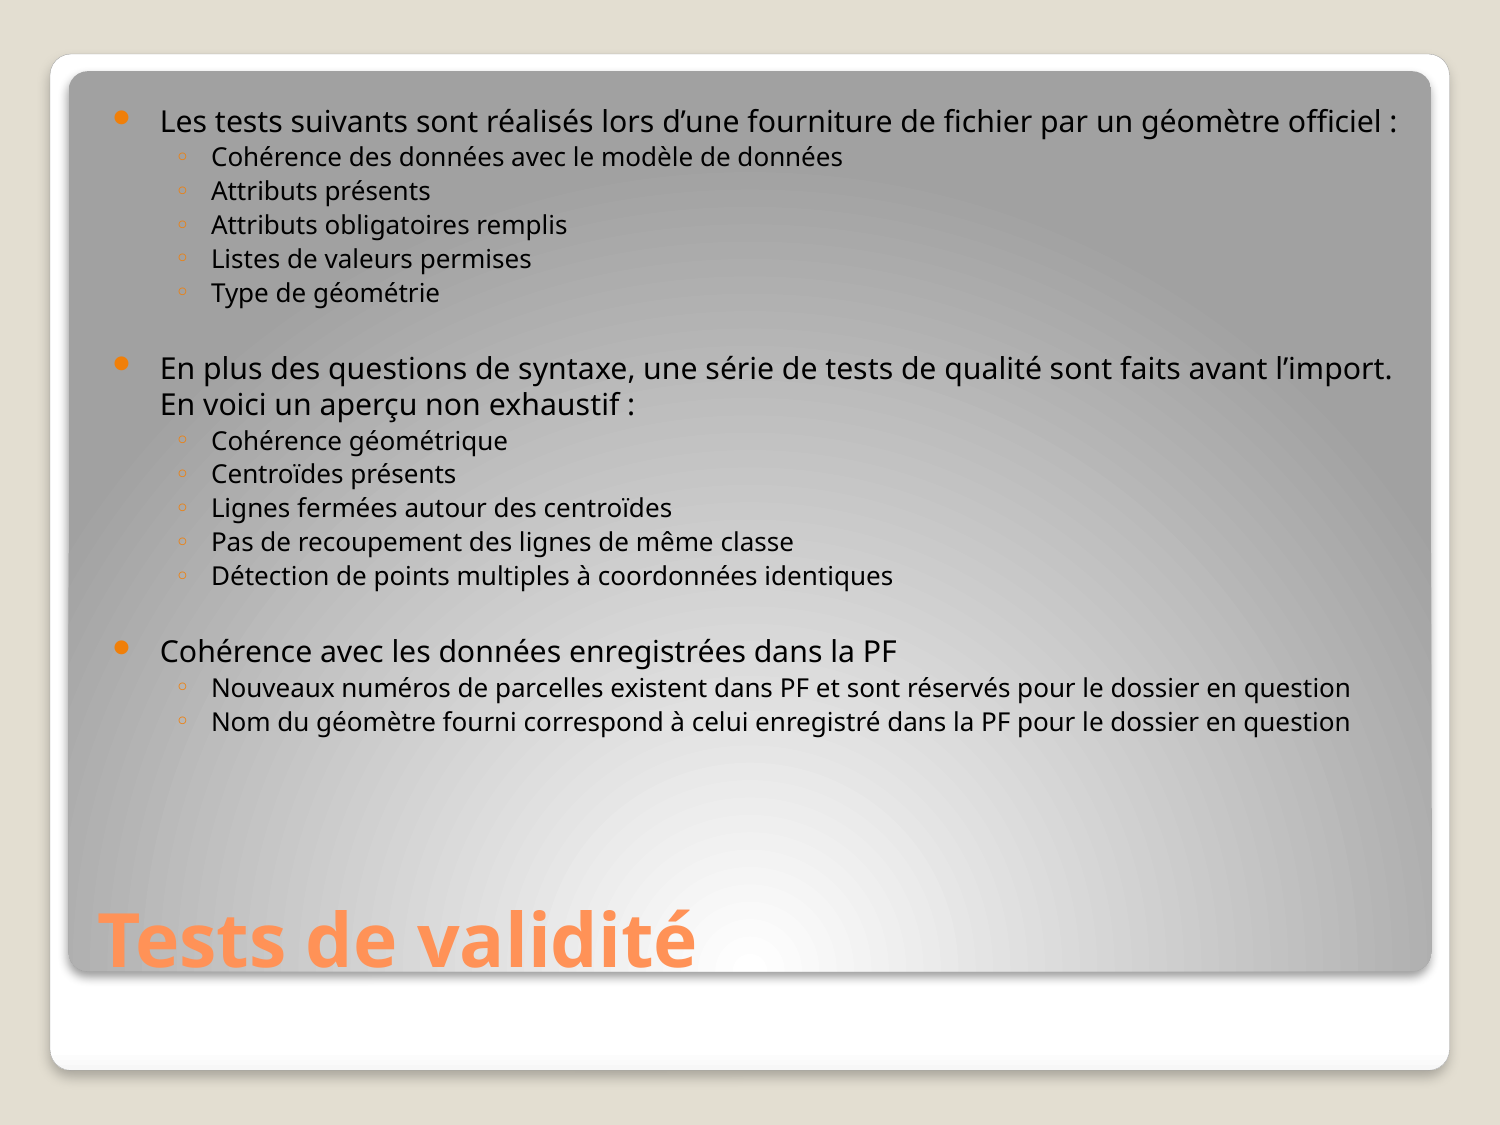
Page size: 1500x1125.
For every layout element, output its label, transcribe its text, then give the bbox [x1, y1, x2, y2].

title Tests de validité [82, 817, 1425, 990]
list Les tests suivants sont réalisés lors d’une fourniture de fichier par un géomètre officiel : Cohérence des données avec le modèle de données Attributs présents Attributs obligatoires remplis Listes de valeurs permises Type de géométrie En plus des questions de syntaxe, une série de tests de qualité sont faits avant l’import. En voici un aperçu non exhaustif : Cohérence géométrique Centroïdes présents Lignes fermées autour des centroïdes Pas de recoupement des lignes de même classe Détection de points multiples à coordonnées identiques Cohérence avec les données enregistrées dans la PF Nouveaux numéros de parcelles existent dans PF et sont réservés pour le dossier en question Nom du géomètre fourni correspond à celui enregistré dans la PF pour le dossier en question [82, 86, 1425, 774]
